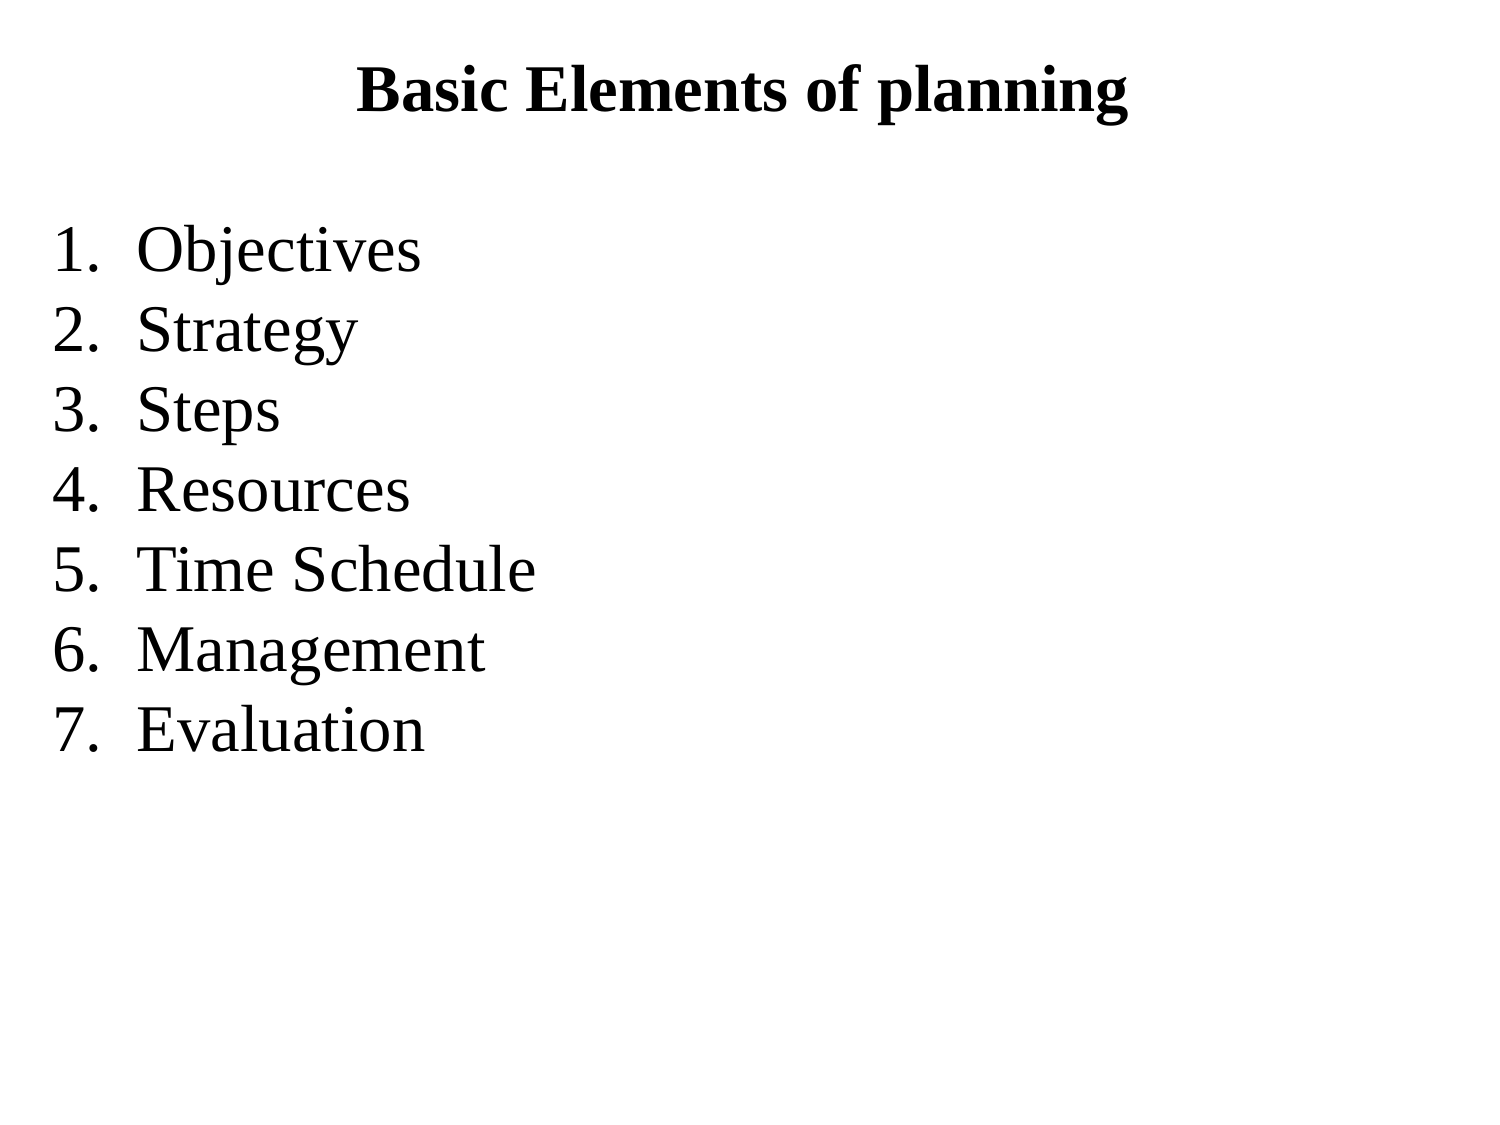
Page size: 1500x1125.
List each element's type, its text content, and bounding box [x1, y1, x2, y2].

text_box Basic Elements of planning Objectives Strategy Steps Resources Time Schedule Management Evaluation [37, 37, 1450, 772]
